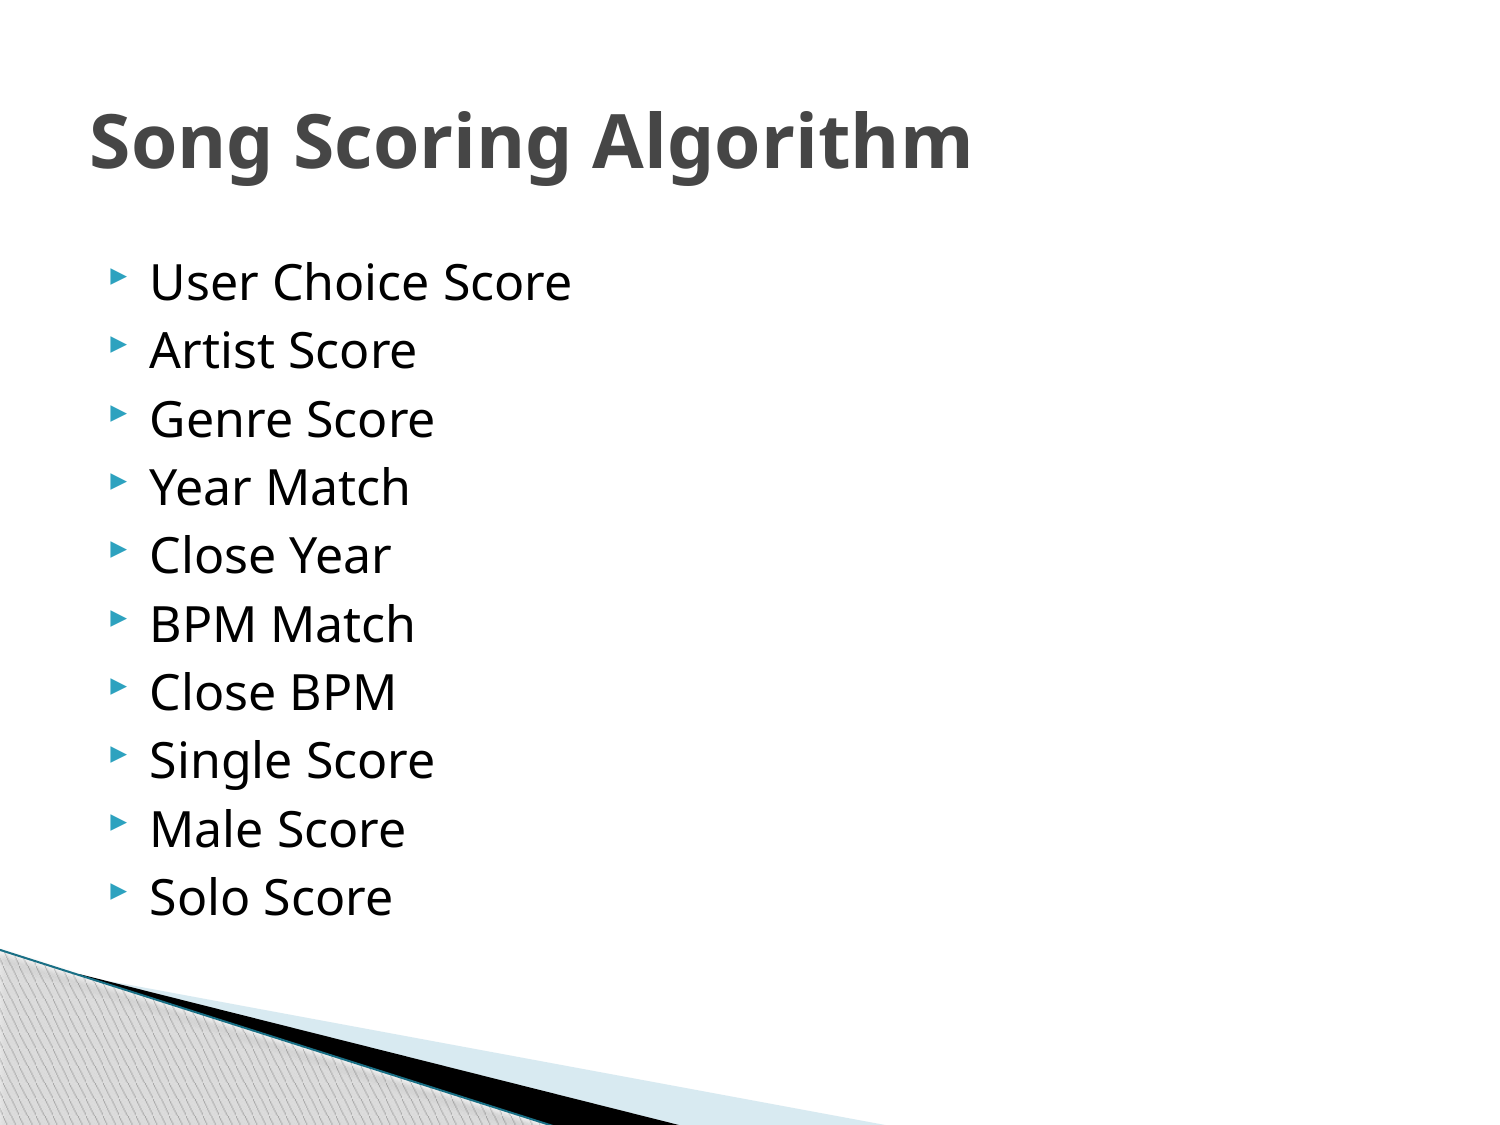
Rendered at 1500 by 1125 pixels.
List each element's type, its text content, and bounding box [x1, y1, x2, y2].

title Song Scoring Algorithm [75, 45, 1425, 233]
list User Choice Score Artist Score Genre Score Year Match Close Year BPM Match Close BPM Single Score Male Score Solo Score [75, 243, 1425, 986]
